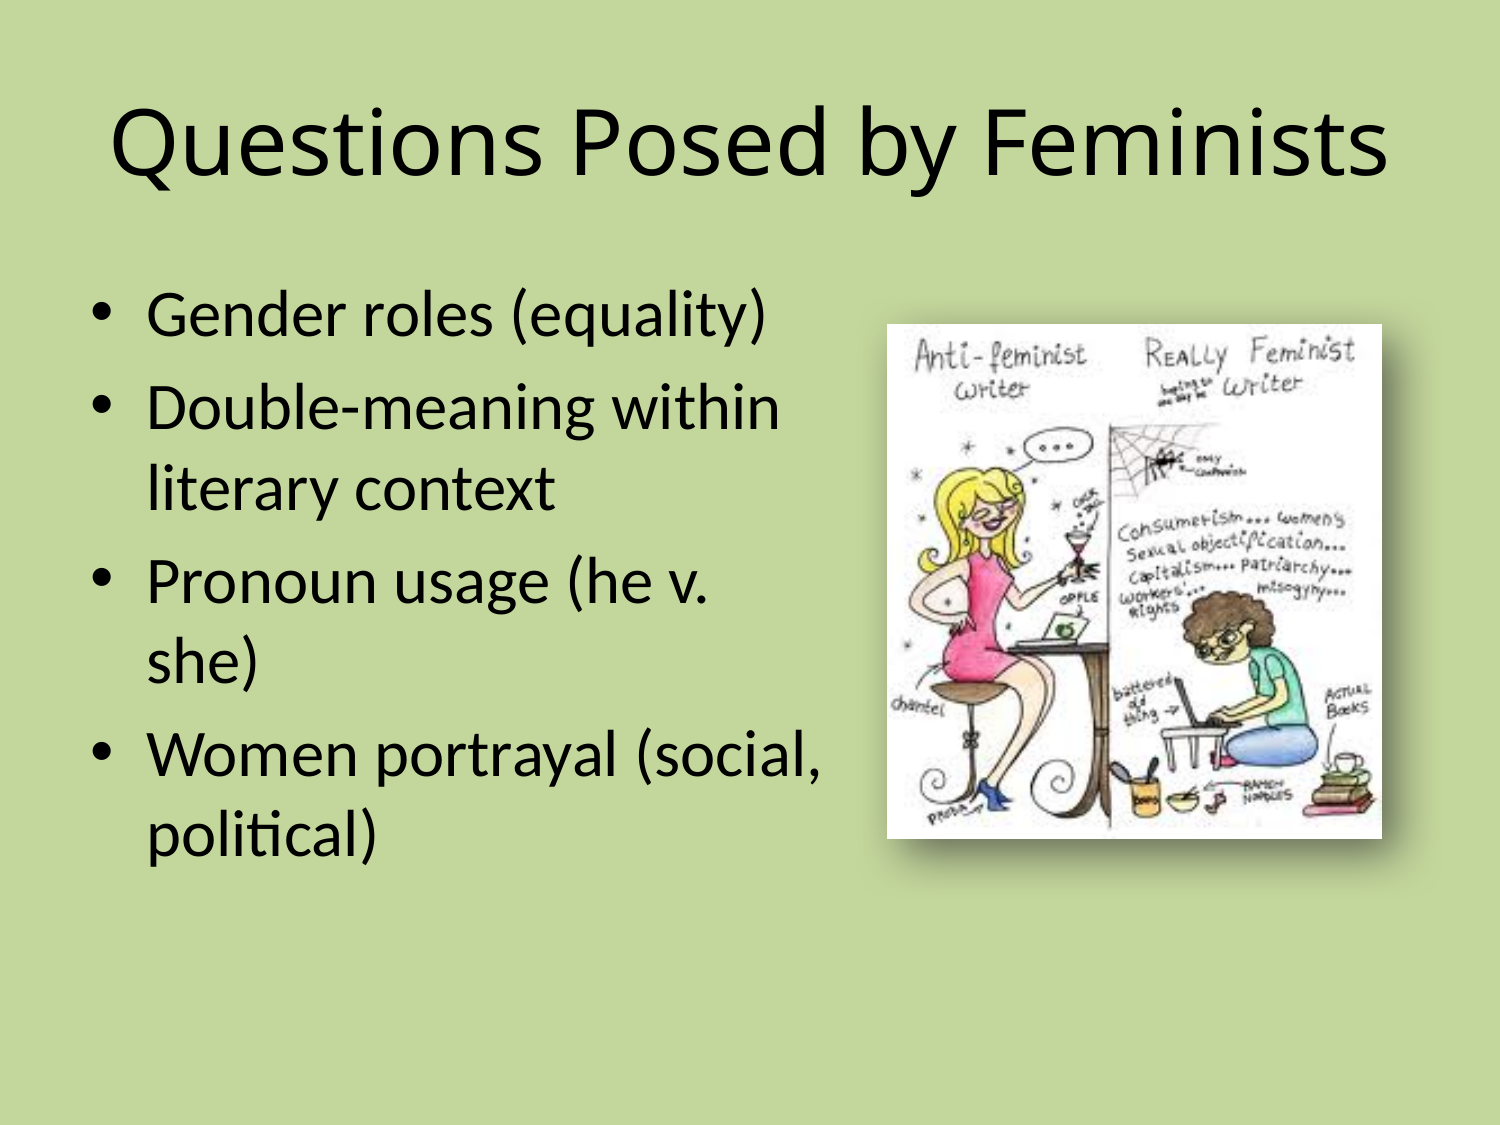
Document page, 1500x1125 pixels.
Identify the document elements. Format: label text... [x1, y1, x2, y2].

picture [887, 324, 1382, 840]
list Gender roles (equality) Double-meaning within literary context Pronoun usage (he v. she) Women portrayal (social, political) [75, 262, 850, 1005]
title Questions Posed by Feminists [75, 45, 1425, 233]
